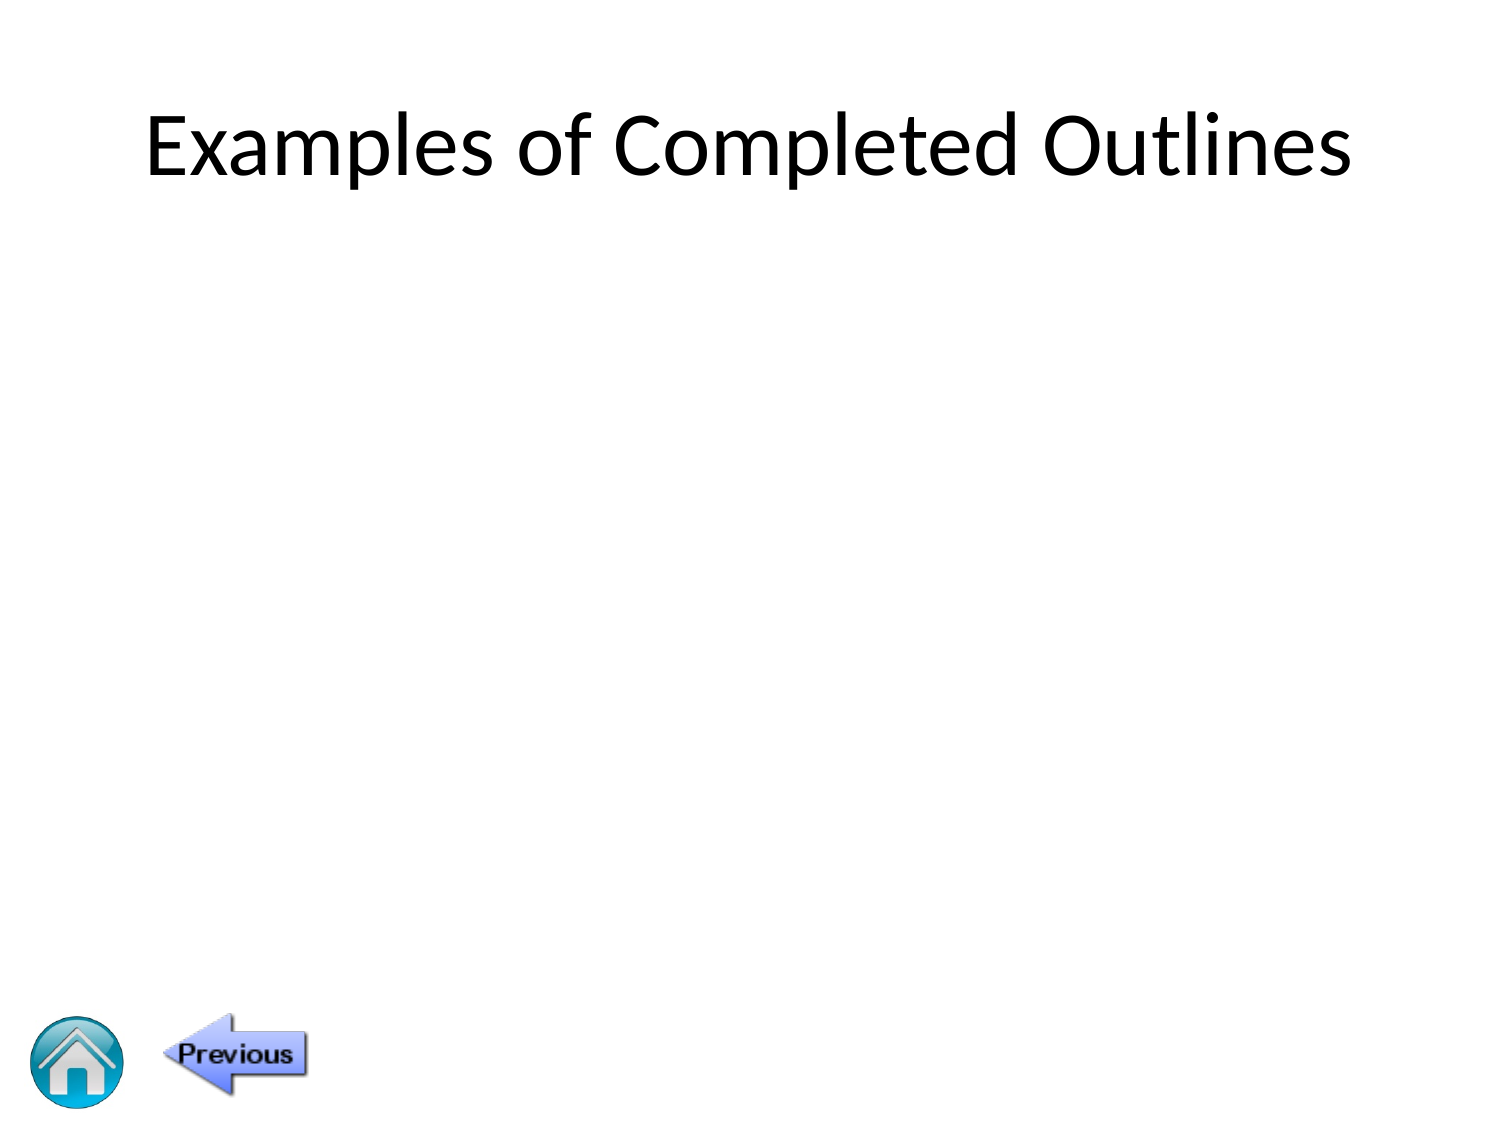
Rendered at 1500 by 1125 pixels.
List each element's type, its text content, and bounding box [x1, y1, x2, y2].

title Examples of Completed Outlines [75, 45, 1425, 233]
picture [162, 1012, 313, 1102]
picture [24, 1009, 129, 1113]
